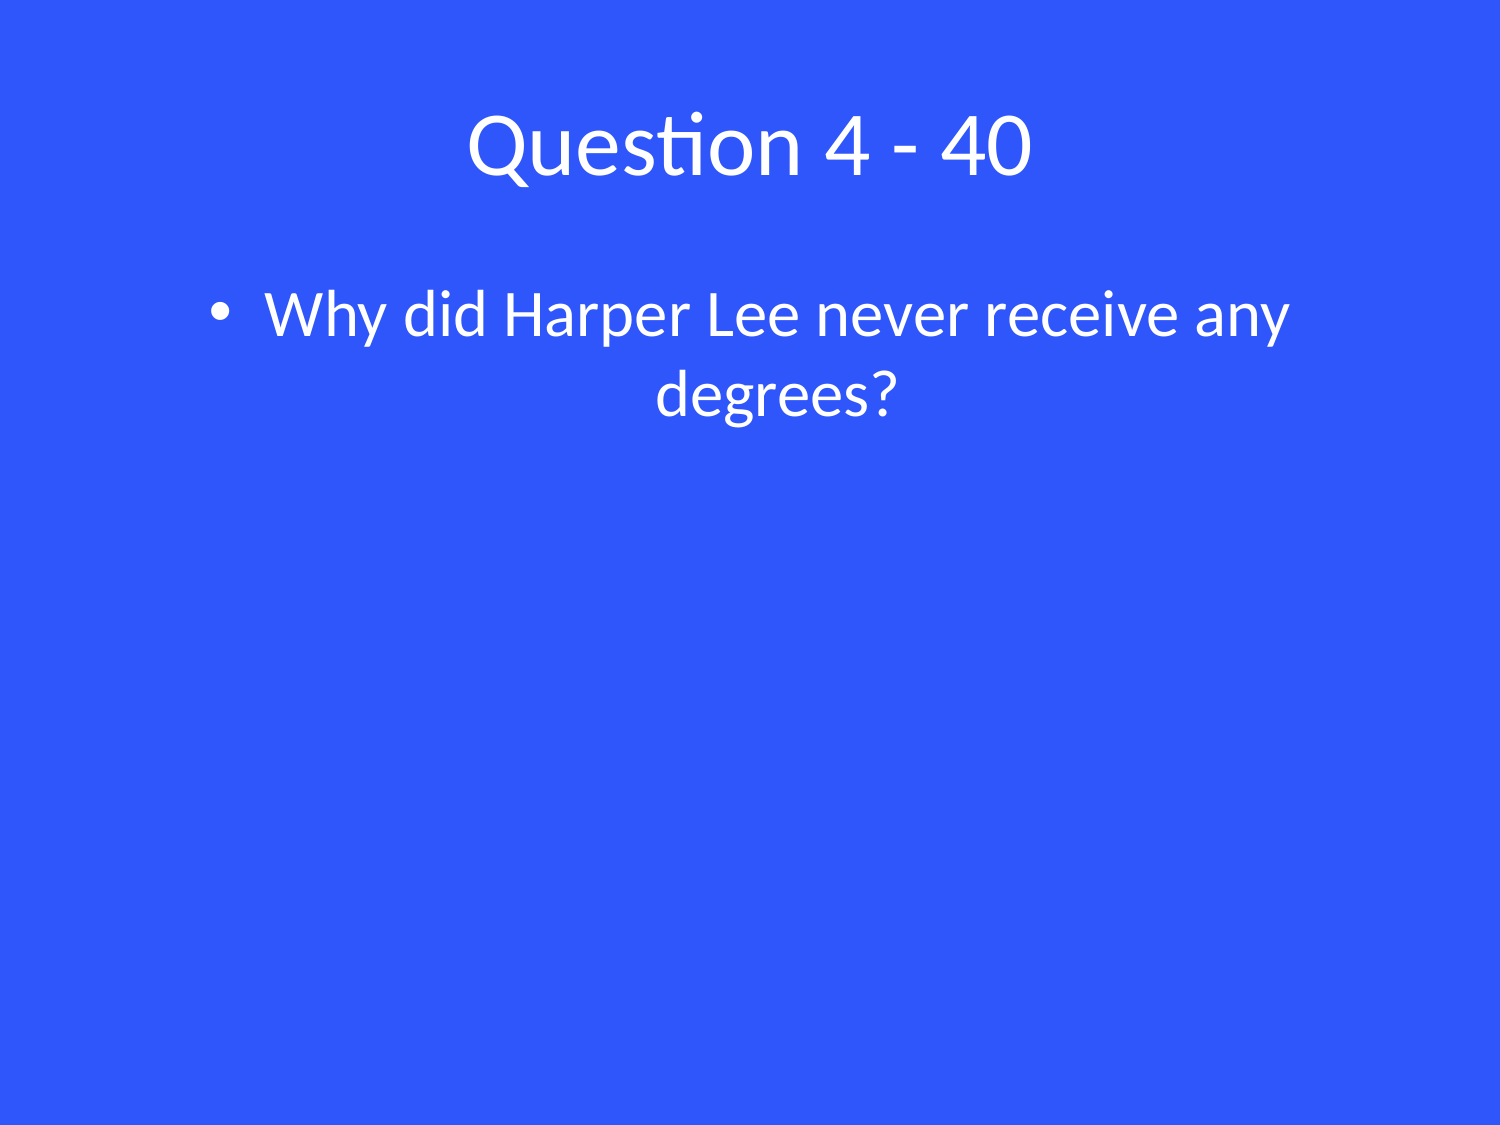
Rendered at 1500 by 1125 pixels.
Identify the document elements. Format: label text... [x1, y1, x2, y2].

title Question 4 - 40 [74, 44, 1426, 233]
list Why did Harper Lee never receive any degrees? [74, 262, 1426, 1006]
